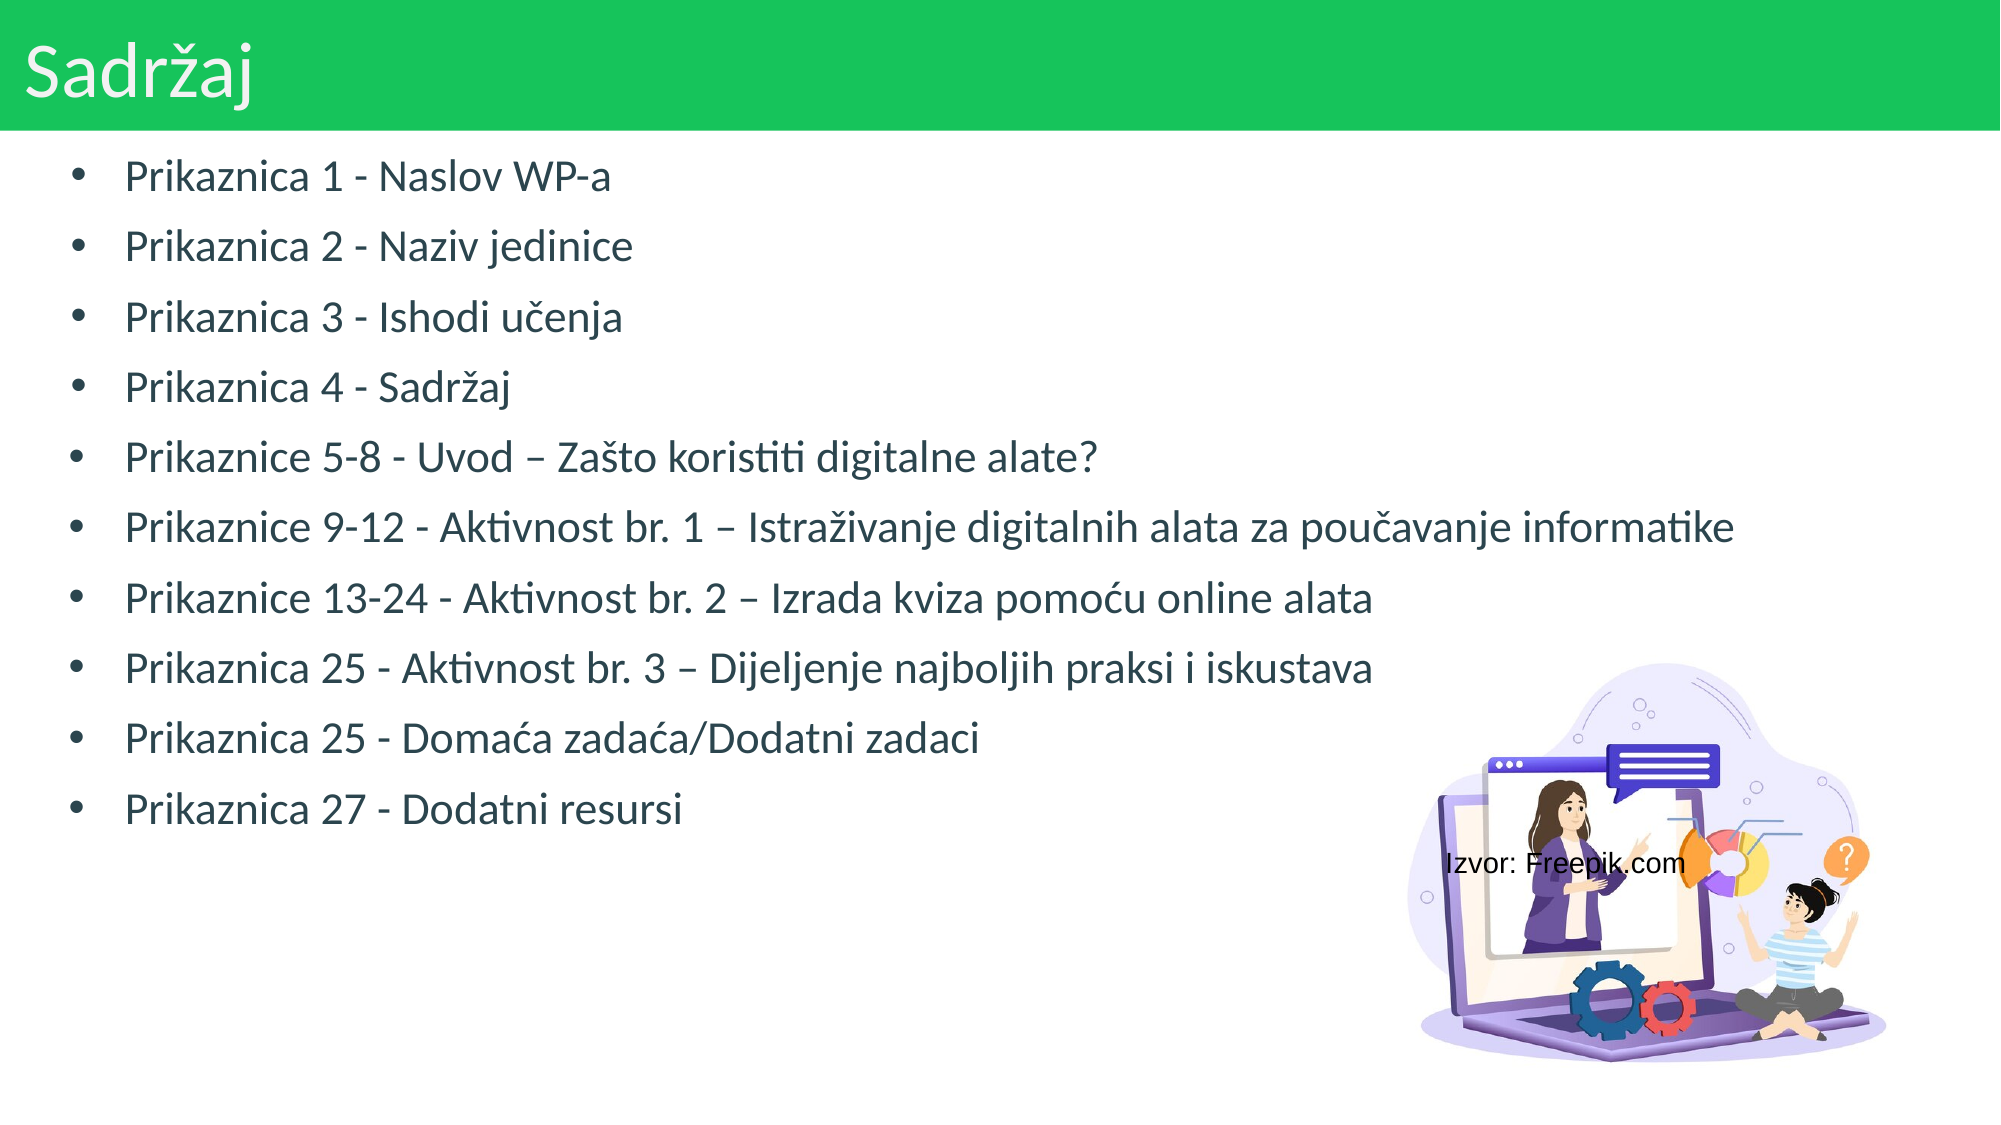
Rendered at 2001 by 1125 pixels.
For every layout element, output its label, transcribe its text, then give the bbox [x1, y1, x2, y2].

list Prikaznica 1 - Naslov WP-a Prikaznica 2 - Naziv jedinice Prikaznica 3 - Ishodi učenja Prikaznica 4 - Sadržaj Prikaznice 5-8 - Uvod – Zašto koristiti digitalne alate? Prikaznice 9-12 - Aktivnost br. 1 – Istraživanje digitalnih alata za poučavanje informatike Prikaznice 13-24 - Aktivnost br. 2 – Izrada kviza pomoću online alata Prikaznica 25 - Aktivnost br. 3 – Dijeljenje najboljih praksi i iskustava Prikaznica 25 - Domaća zadaća/Dodatni zadaci Prikaznica 27 - Dodatni resursi [16, 144, 1976, 1108]
title Sadržaj [16, 13, 1976, 131]
picture [1365, 581, 1928, 1125]
